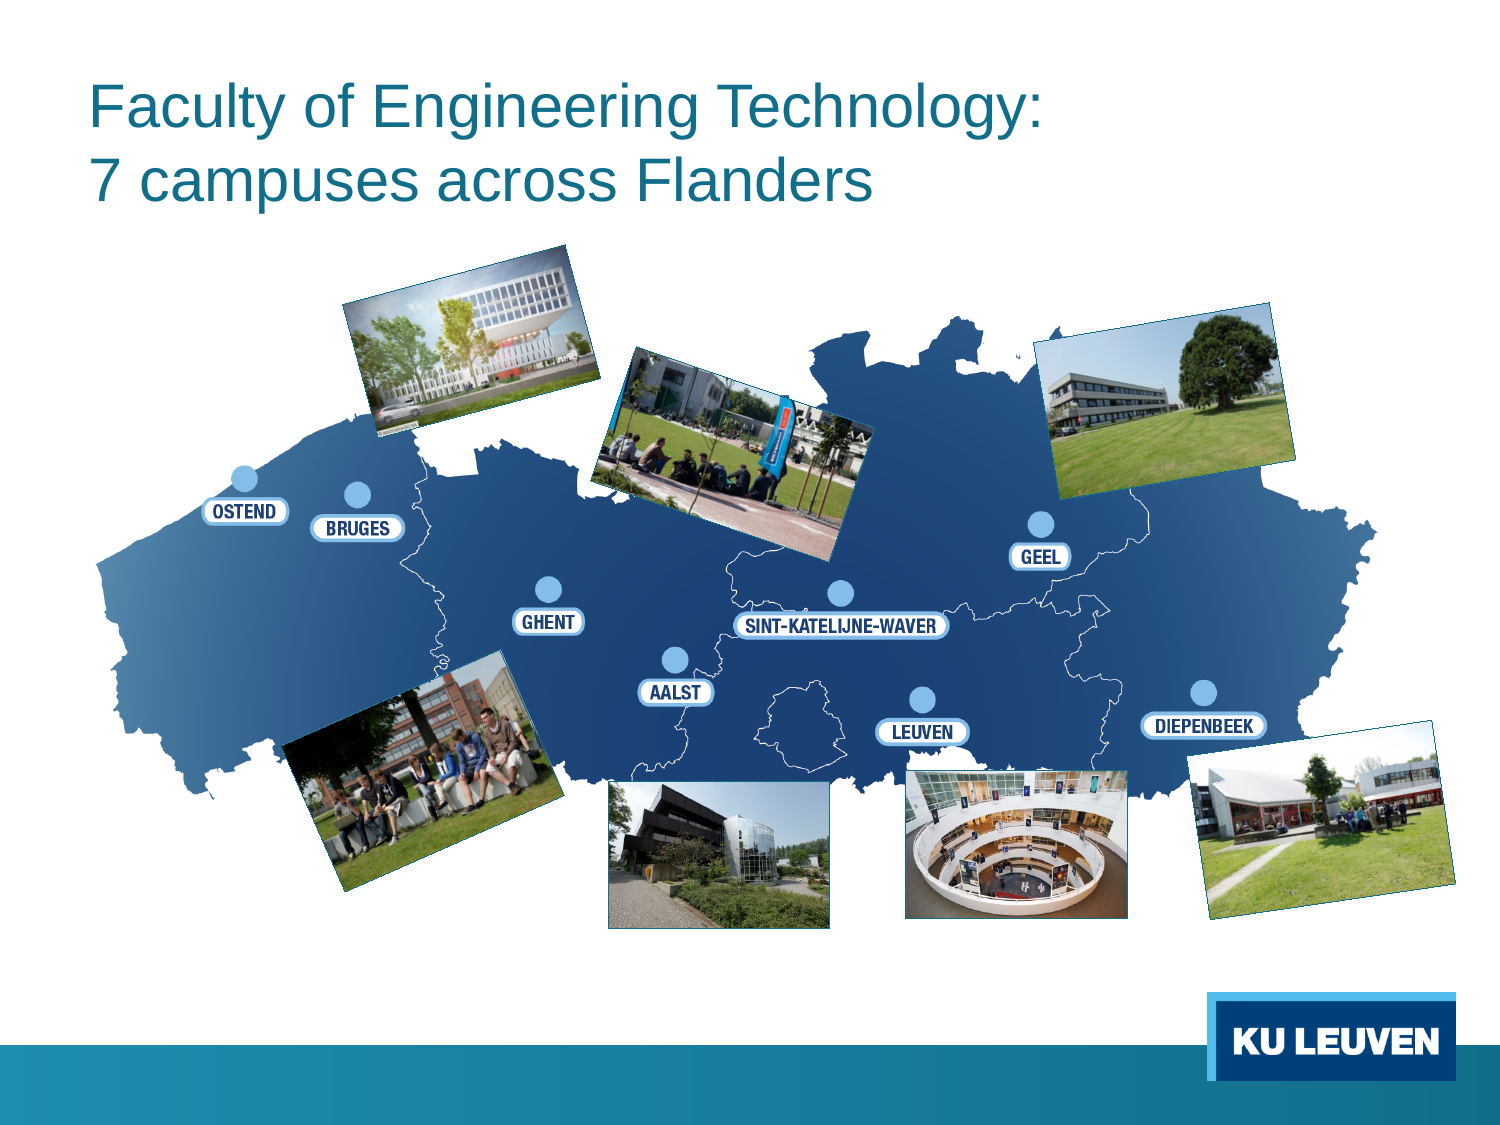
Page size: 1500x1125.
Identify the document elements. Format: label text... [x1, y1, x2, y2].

picture [302, 690, 543, 891]
picture [1209, 303, 1271, 314]
picture [606, 383, 859, 526]
picture [1044, 321, 1285, 482]
picture [1196, 721, 1455, 919]
picture [905, 770, 1129, 919]
picture [1207, 992, 1456, 1081]
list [92, 314, 1408, 821]
picture [343, 246, 588, 411]
title Faculty of Engineering Technology: 7 campuses across Flanders [88, 66, 1456, 214]
picture [607, 780, 830, 929]
